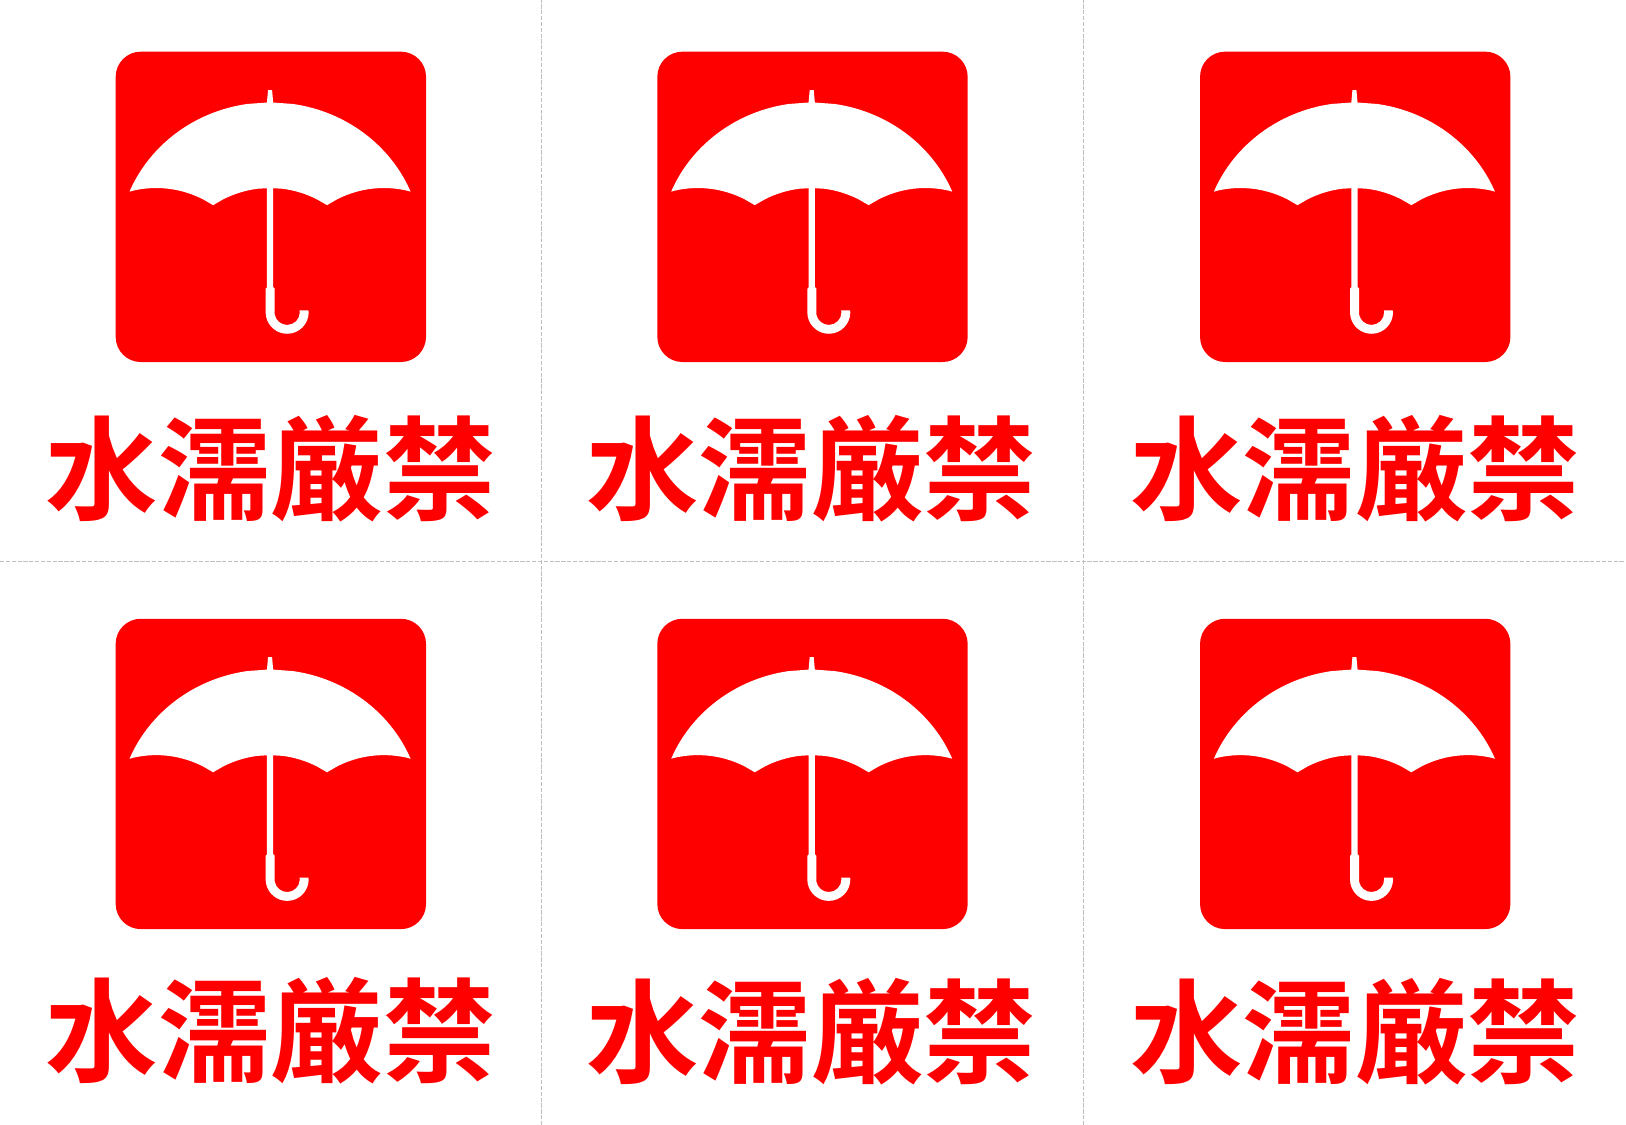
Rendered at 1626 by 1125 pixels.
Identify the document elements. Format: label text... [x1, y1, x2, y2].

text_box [657, 618, 968, 930]
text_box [657, 51, 968, 362]
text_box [115, 618, 426, 930]
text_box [115, 51, 426, 362]
text_box 水濡厳禁 [45, 961, 496, 1097]
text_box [1200, 618, 1511, 930]
text_box 水濡厳禁 [586, 961, 1037, 1097]
text_box 水濡厳禁 [45, 399, 496, 535]
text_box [1200, 51, 1511, 362]
text_box 水濡厳禁 [586, 399, 1037, 535]
text_box 水濡厳禁 [1130, 399, 1581, 535]
text_box 水濡厳禁 [1130, 961, 1581, 1097]
